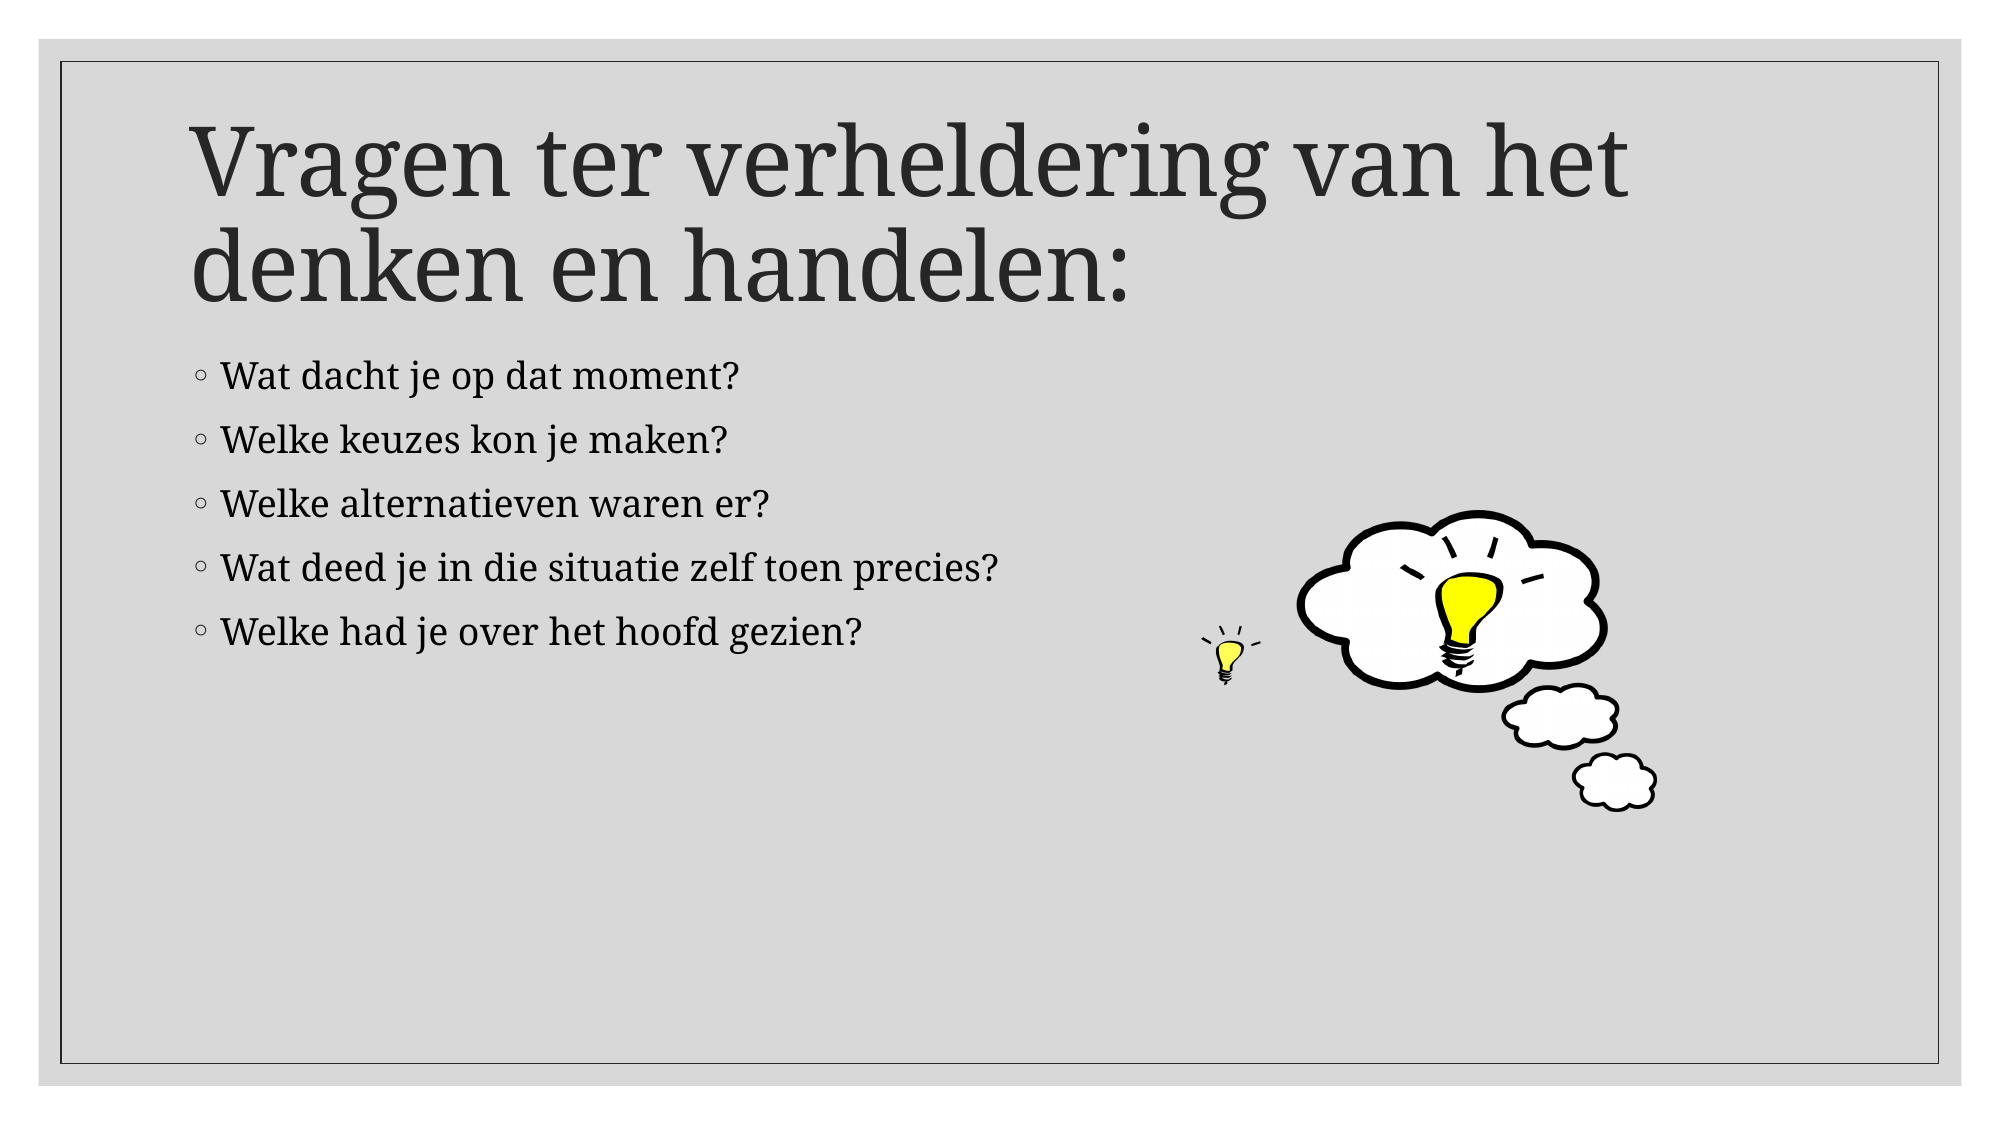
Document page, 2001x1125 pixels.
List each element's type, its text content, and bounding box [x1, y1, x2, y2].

title Vragen ter verheldering van het denken en handelen: [174, 105, 1825, 331]
picture [1201, 510, 1657, 812]
list Wat dacht je op dat moment? Welke keuzes kon je maken? Welke alternatieven waren er? Wat deed je in die situatie zelf toen precies? Welke had je over het hoofd gezien? [174, 345, 1825, 977]
